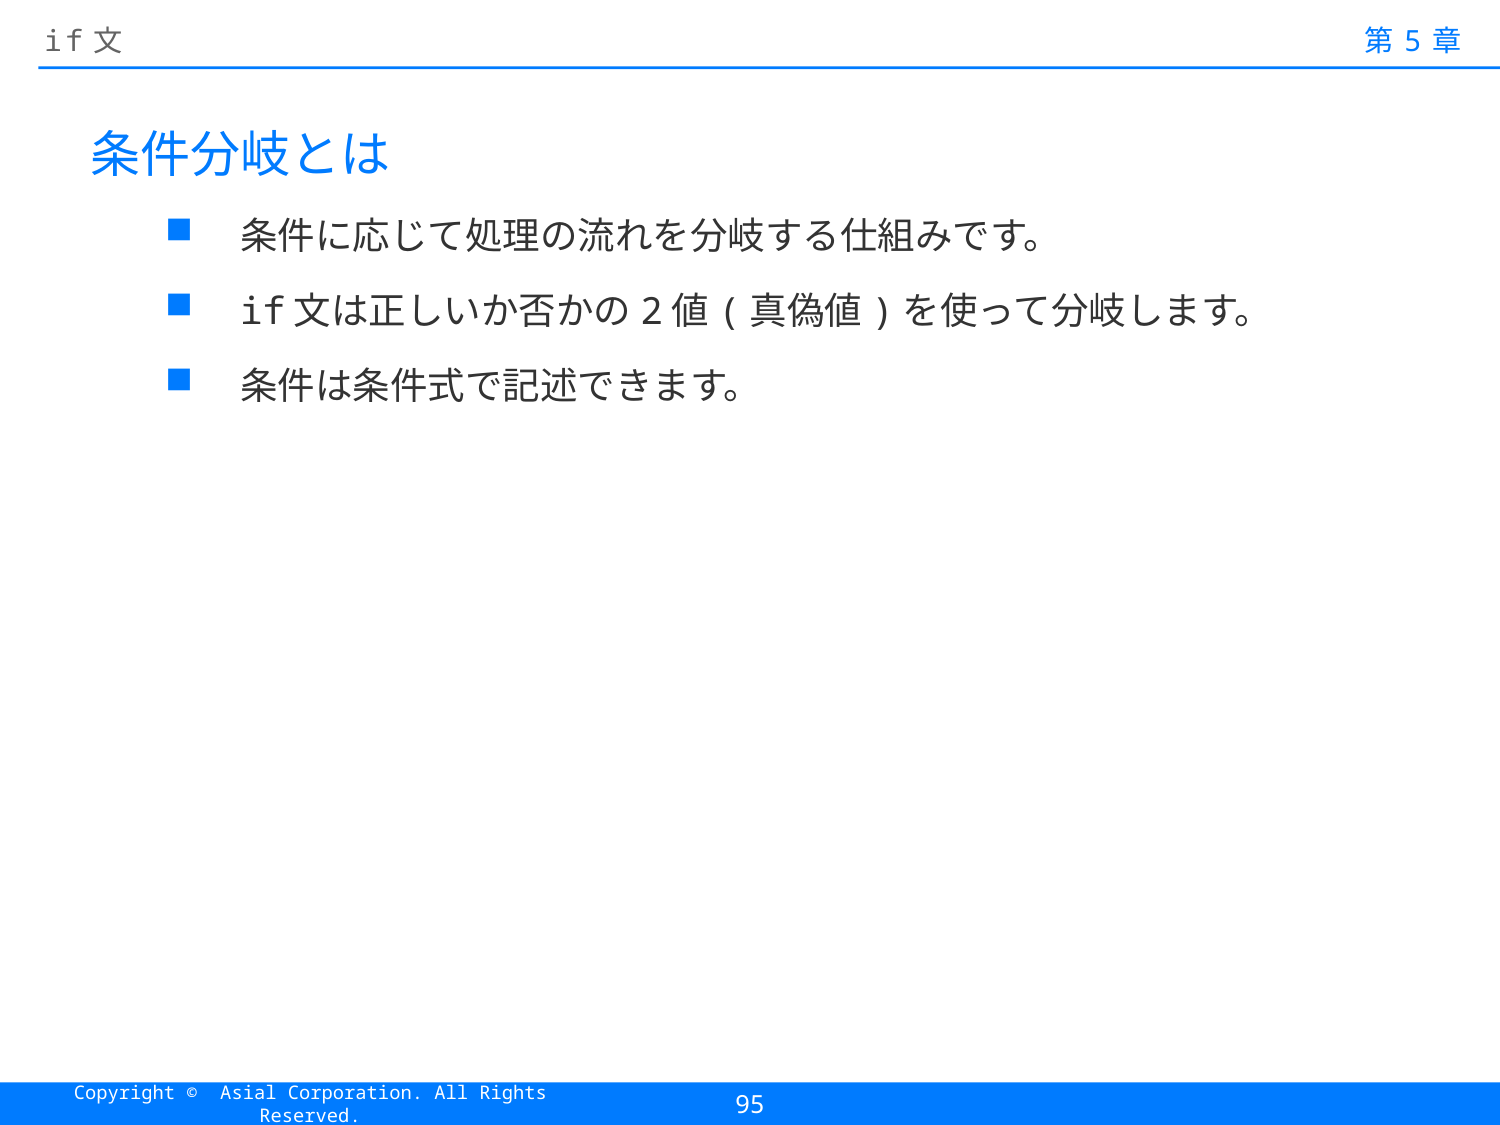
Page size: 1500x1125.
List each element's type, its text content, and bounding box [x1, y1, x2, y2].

slide_number 95 [581, 1075, 919, 1125]
list 条件分岐とは 条件に応じて処理の流れを分岐する仕組みです。 if文は正しいか否かの2値(真偽値)を使って分岐します。 条件は条件式で記述できます。 [75, 84, 1425, 988]
list 第5章 [702, 7, 1477, 72]
title if文 [29, 7, 702, 72]
